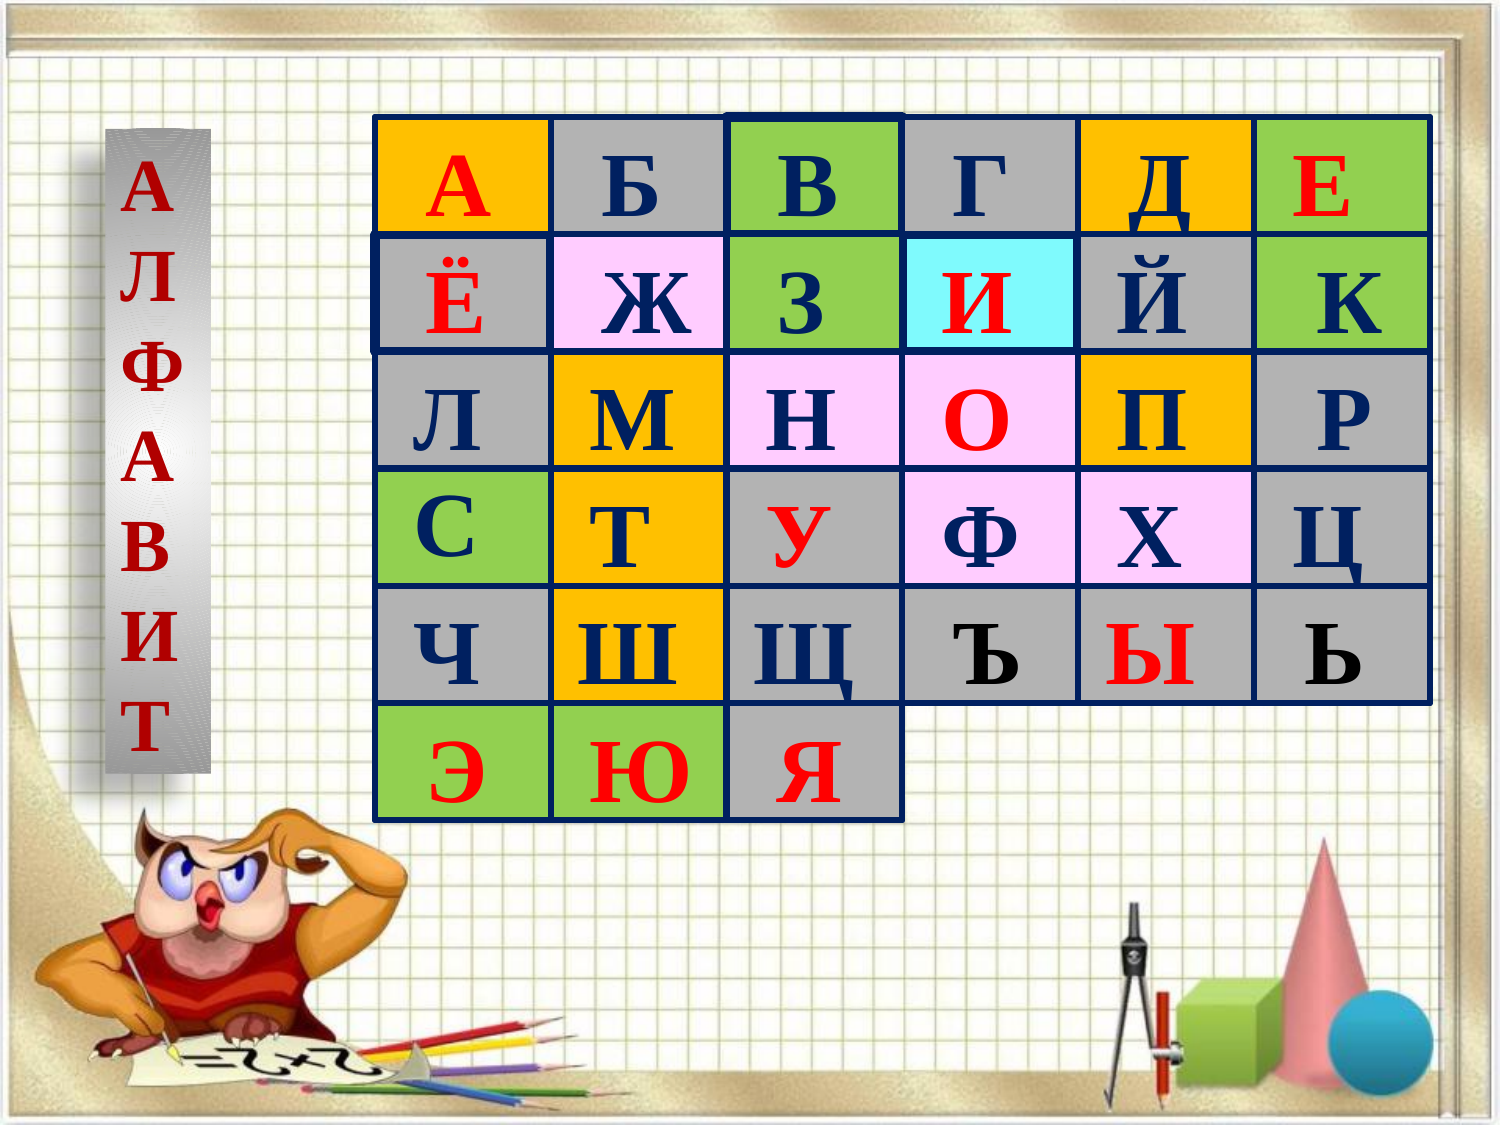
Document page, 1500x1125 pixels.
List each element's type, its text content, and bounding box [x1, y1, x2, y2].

text_box [724, 349, 900, 467]
text_box [729, 115, 900, 232]
text_box [1252, 584, 1432, 705]
text_box [900, 584, 1076, 705]
text_box [553, 349, 724, 467]
text_box [373, 705, 553, 822]
text_box [373, 471, 553, 584]
text_box [708, 236, 724, 349]
text_box [1252, 115, 1432, 236]
text_box [1076, 467, 1252, 584]
text_box Ь [1289, 705, 1381, 711]
text_box Я [762, 822, 859, 828]
text_box [724, 232, 900, 349]
text_box [1080, 354, 1252, 467]
text_box [1252, 467, 1432, 584]
text_box Ю [574, 822, 708, 828]
text_box Ж [586, 236, 708, 349]
text_box [904, 467, 1076, 584]
text_box [1252, 349, 1432, 467]
text_box [373, 115, 549, 232]
text_box [1080, 115, 1252, 232]
text_box [553, 701, 724, 822]
text_box [553, 467, 724, 584]
text_box [1076, 584, 1252, 705]
text_box [1256, 236, 1432, 349]
text_box [900, 236, 1076, 349]
text_box Э [410, 822, 503, 828]
text_box [1076, 232, 1256, 354]
text_box [724, 701, 904, 822]
text_box [900, 115, 1080, 236]
text_box Ы [1090, 705, 1211, 711]
text_box [373, 232, 553, 349]
text_box [900, 349, 1080, 467]
text_box [373, 584, 553, 705]
text_box [553, 584, 724, 701]
picture [0, 0, 1500, 1125]
text_box А Л Ф А В И Т [103, 127, 213, 776]
text_box [373, 349, 553, 471]
text_box [724, 467, 904, 584]
text_box [553, 236, 586, 349]
text_box [549, 115, 729, 236]
text_box [724, 584, 900, 701]
text_box Ъ [937, 705, 1038, 711]
